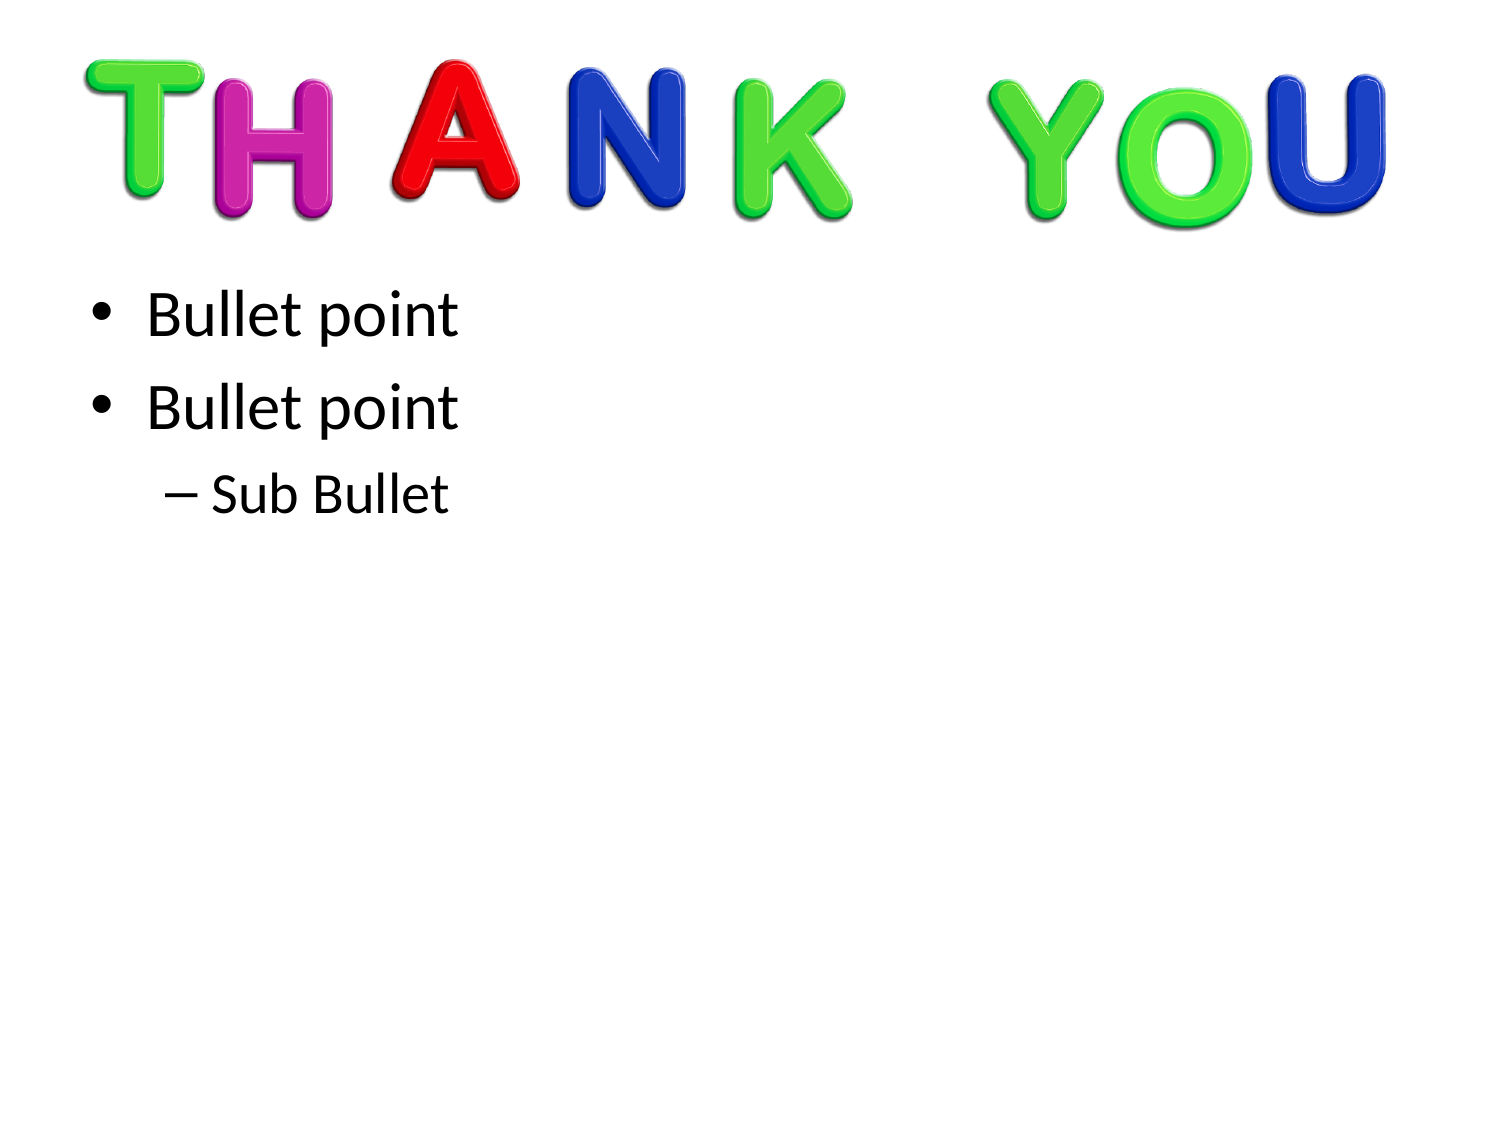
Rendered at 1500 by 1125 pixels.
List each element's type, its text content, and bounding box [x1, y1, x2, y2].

picture [559, 58, 694, 216]
list Bullet point Bullet point Sub Bullet [75, 262, 1425, 1005]
picture [77, 50, 341, 228]
picture [725, 69, 861, 228]
picture [383, 50, 528, 209]
picture [980, 64, 1394, 236]
